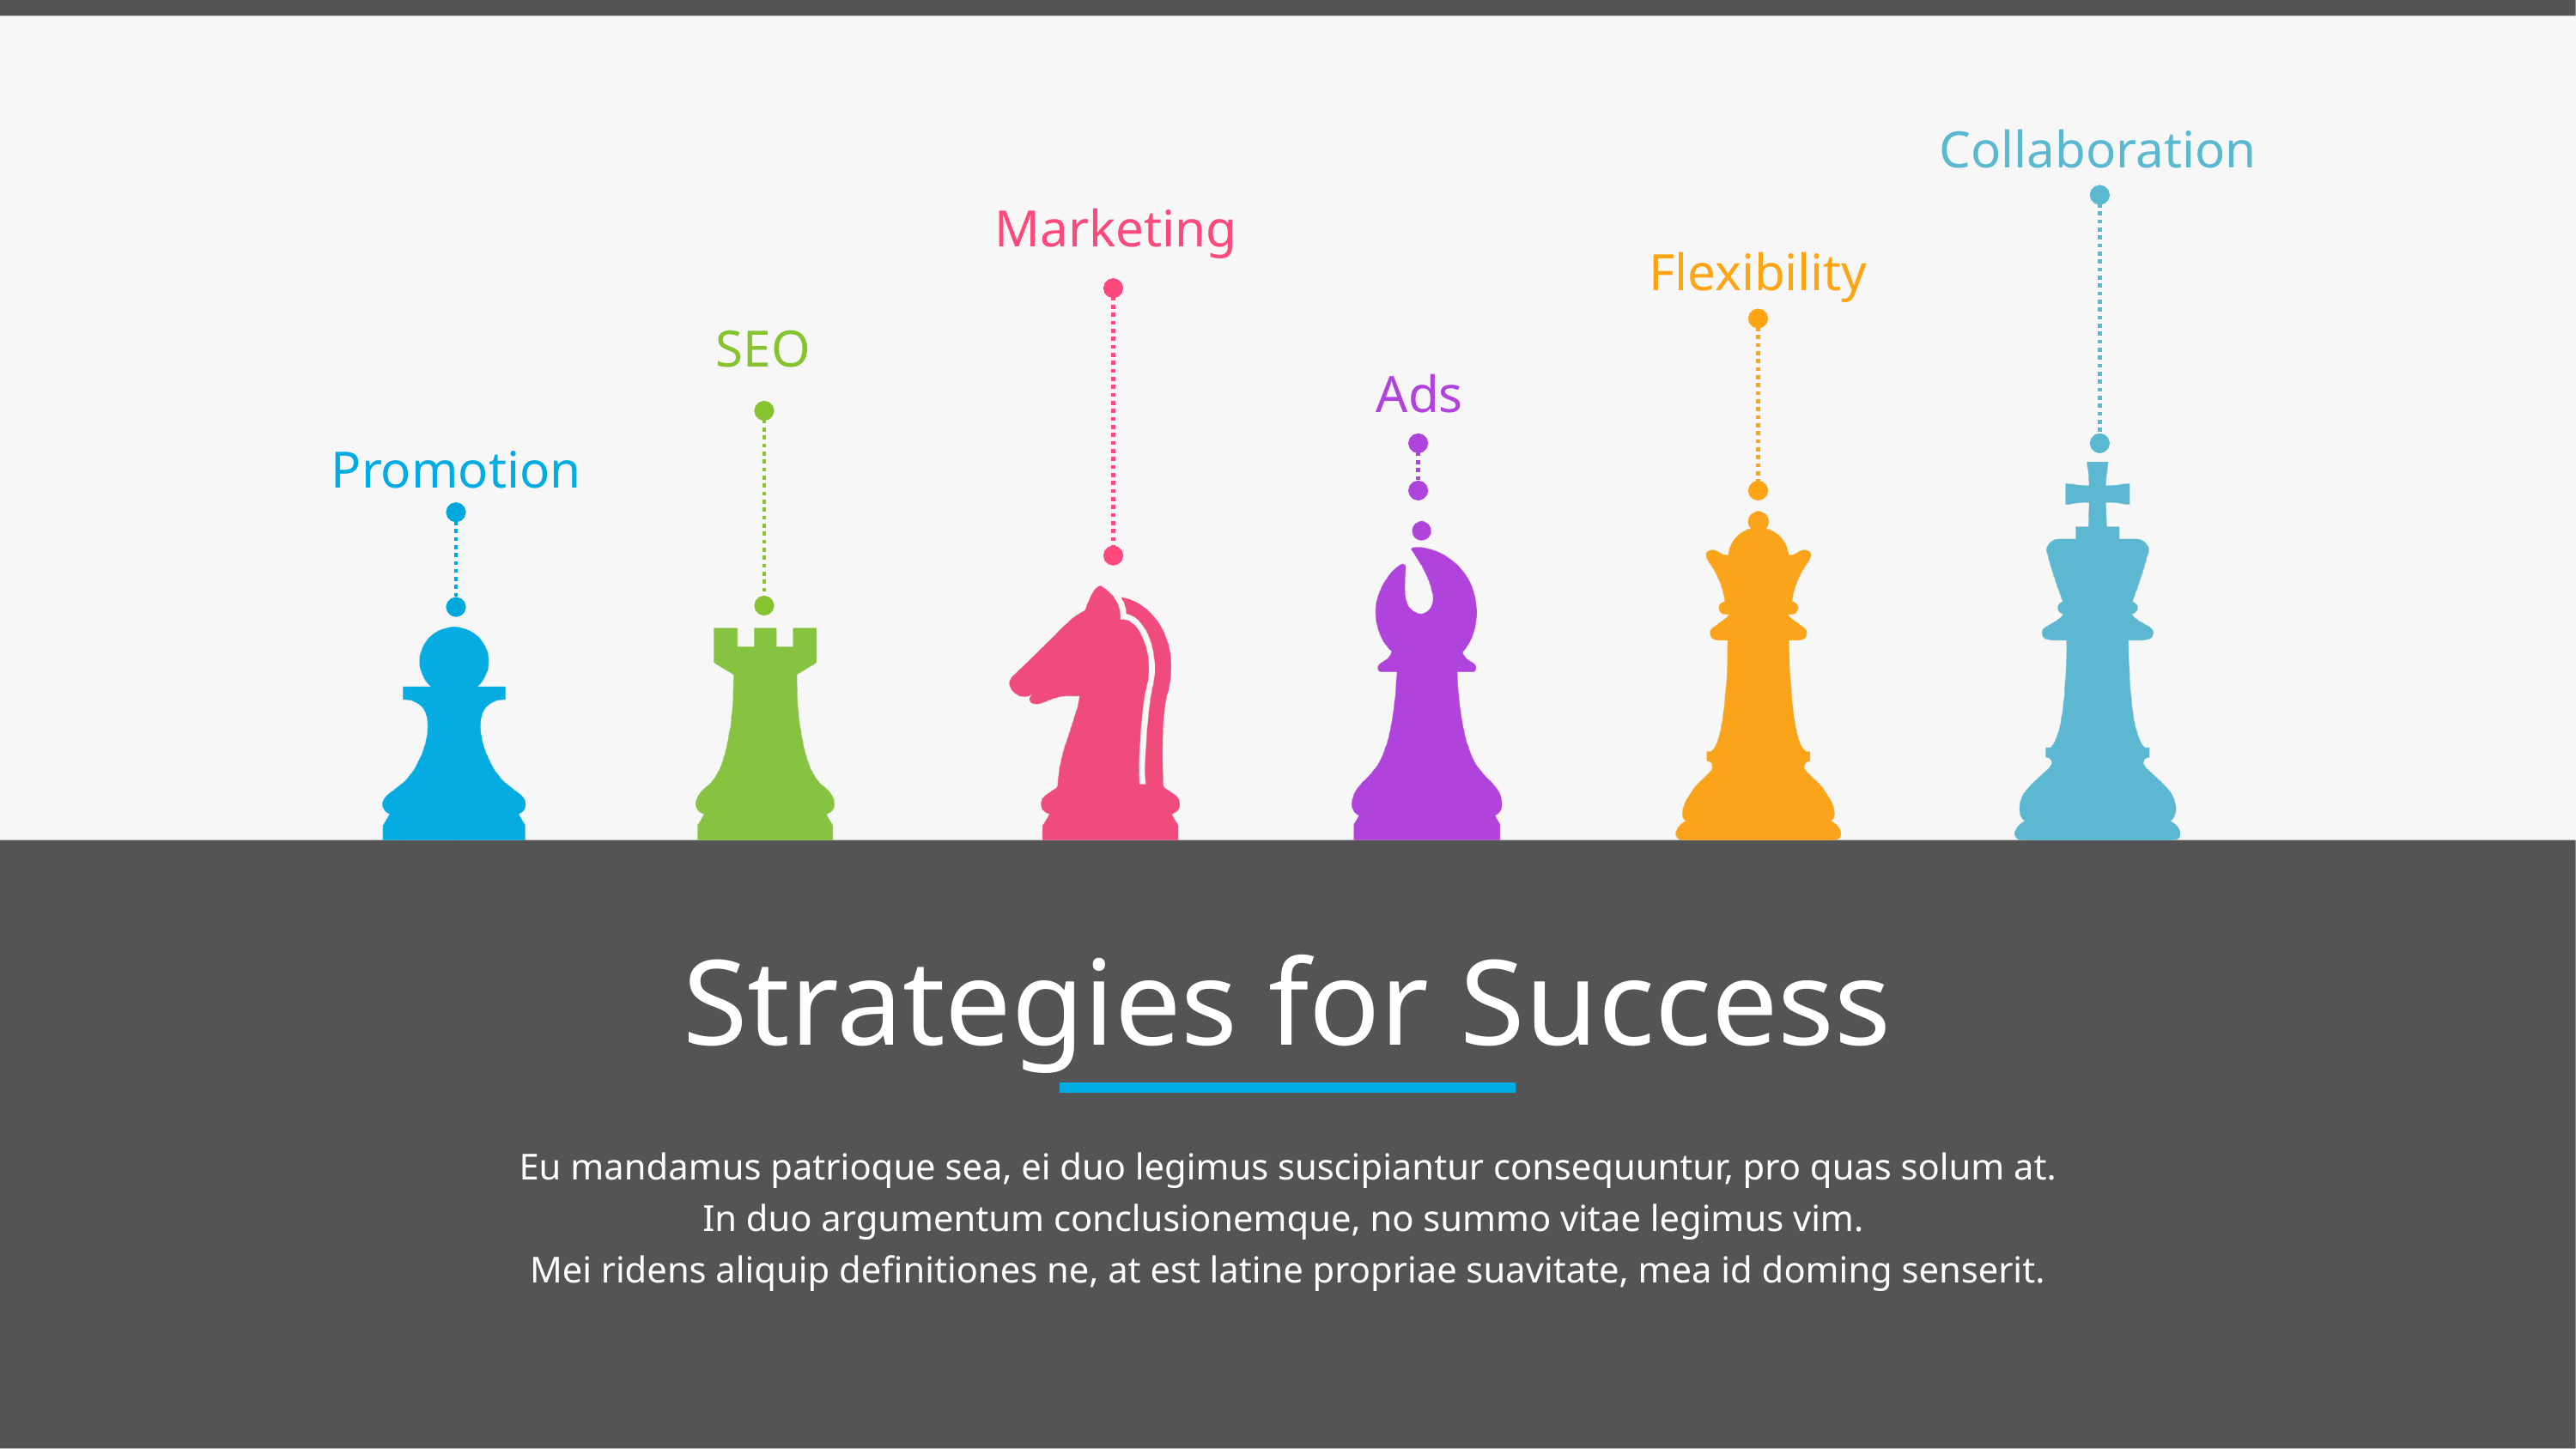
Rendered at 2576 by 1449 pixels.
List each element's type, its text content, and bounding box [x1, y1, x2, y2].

picture [1009, 585, 1180, 840]
picture [696, 627, 835, 840]
picture [1352, 521, 1502, 840]
picture [460, 627, 526, 798]
picture [382, 627, 448, 801]
picture [520, 809, 526, 823]
list Ads [1110, 336, 1729, 438]
list Promotion [147, 410, 766, 512]
list Marketing [806, 169, 1425, 271]
list Eu mandamus patrioque sea, ei duo legimus suscipiantur consequuntur, pro quas solum at. In duo argumentum conclusionemque, no summo vitae legimus vim. Mei ridens aliquip definitiones ne, at est latine propriae suavitate, mea id doming senserit. [60, 1124, 2516, 1360]
picture [1675, 511, 1841, 840]
list Flexibility [1449, 213, 2068, 315]
picture [2014, 462, 2180, 840]
list Collaboration [1788, 91, 2407, 193]
list SEO [453, 290, 1072, 392]
picture [382, 808, 388, 840]
title Strategies for Success [102, 890, 2472, 1081]
